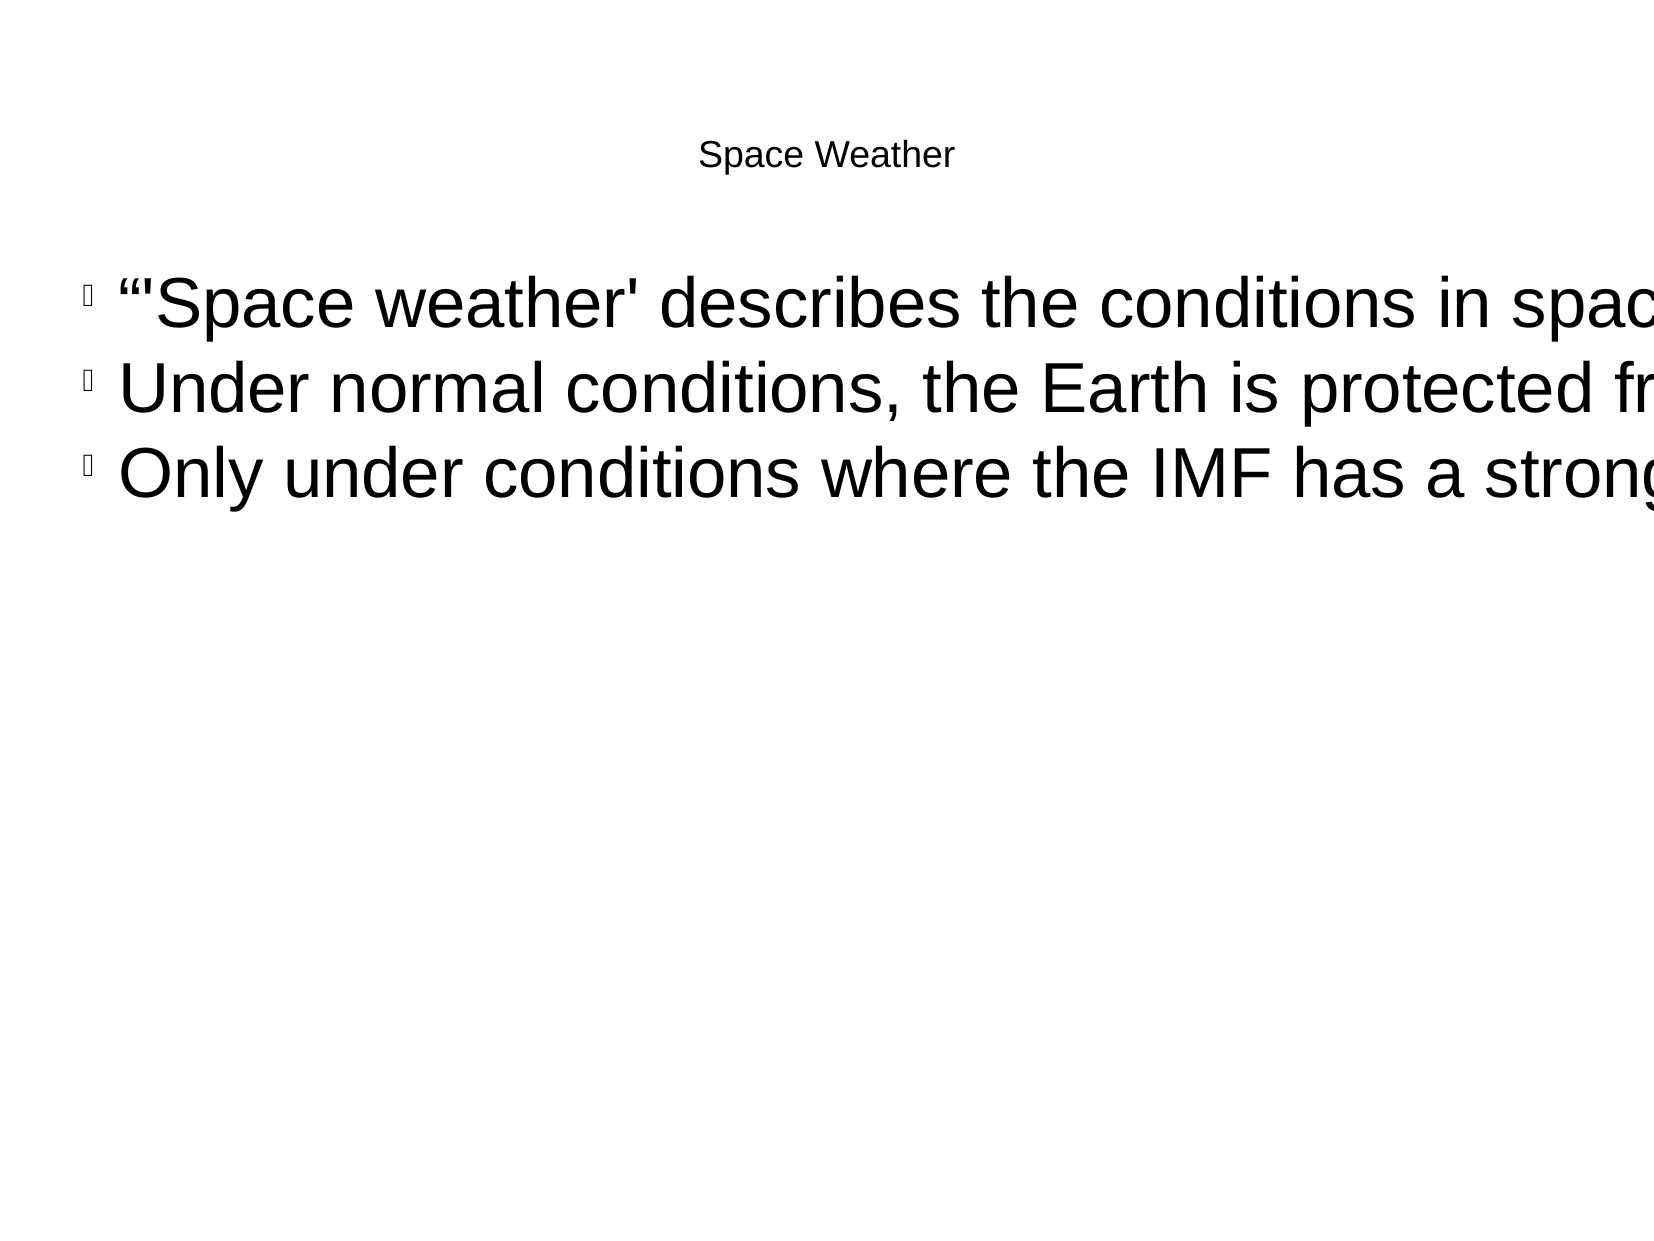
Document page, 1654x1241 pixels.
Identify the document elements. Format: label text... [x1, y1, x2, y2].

text_box “'Space weather' describes the conditions in space that affect Earth and technological systems. Our space weather is a consequence of the behavior of the sun, the nature of Earth's magnetic field and atmosphere, and our location in the solar system”-Space Weather: A Research Perspective (1997) Under normal conditions, the Earth is protected from the Solar Wind by its magnetic field Only under conditions where the IMF has a strong southward component is the magnetosphere opened to allow energy from the solar wind inside [82, 256, 1538, 1241]
text_box Space Weather [82, 49, 1571, 257]
